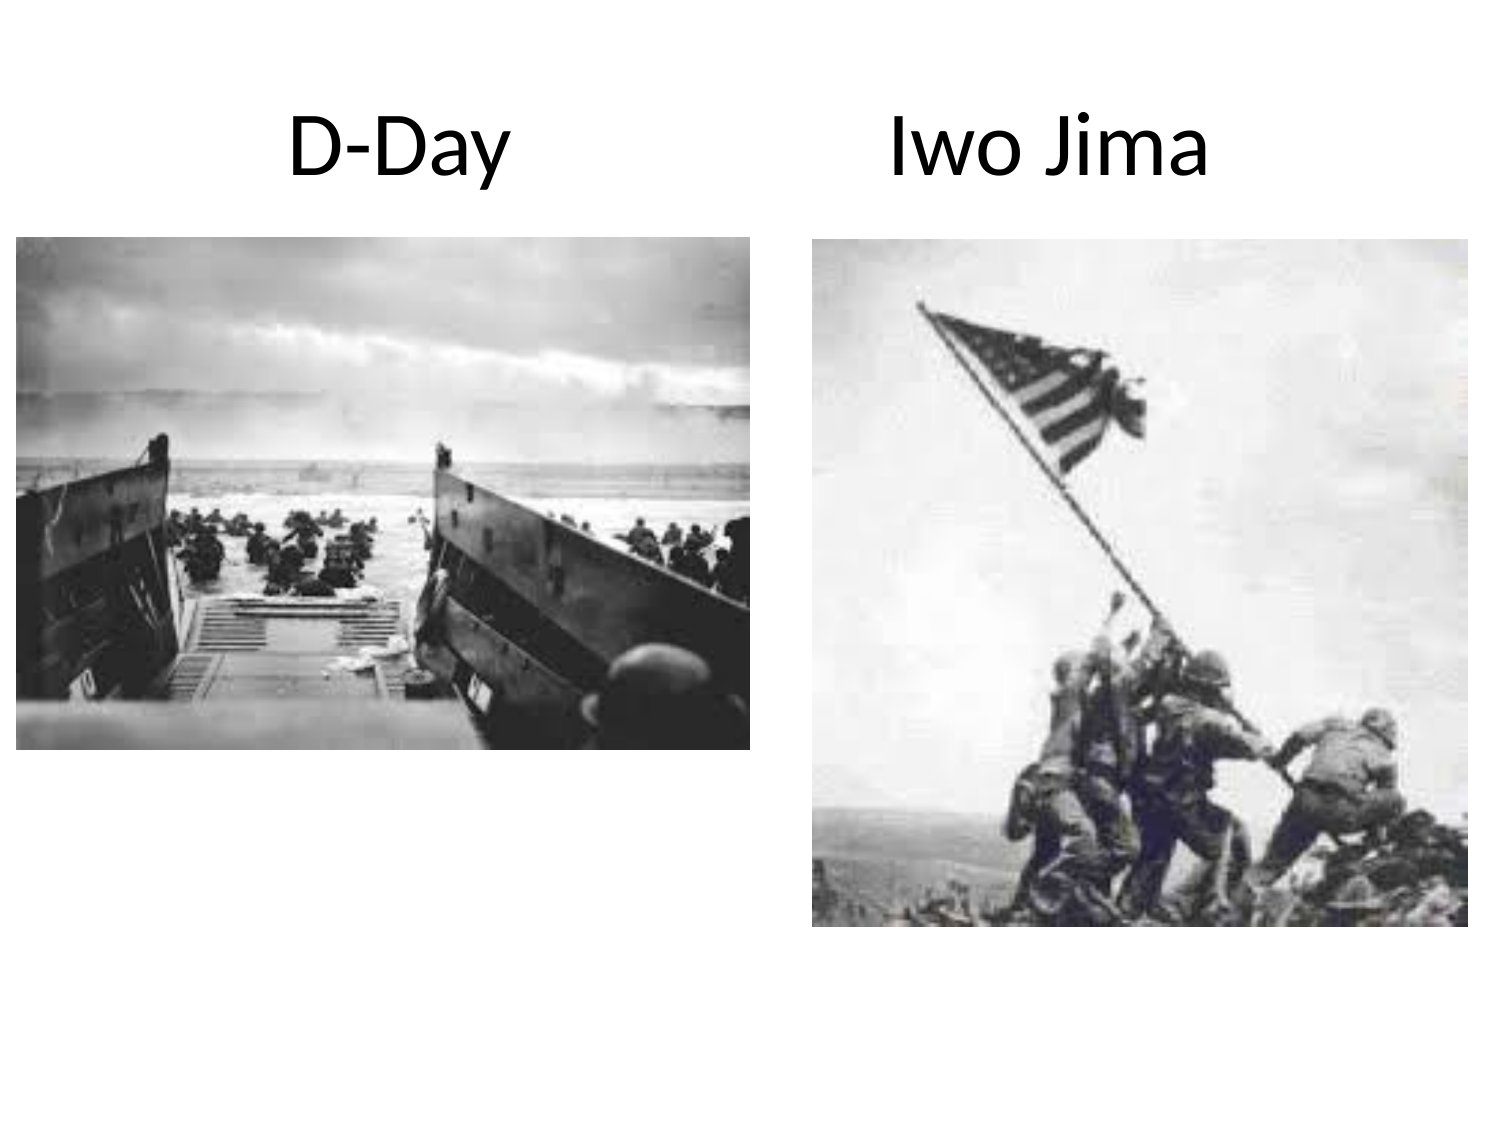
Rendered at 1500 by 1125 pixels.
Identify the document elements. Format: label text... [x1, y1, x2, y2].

title D-Day Iwo Jima [75, 45, 1425, 233]
picture [15, 237, 750, 751]
picture [812, 238, 1468, 927]
